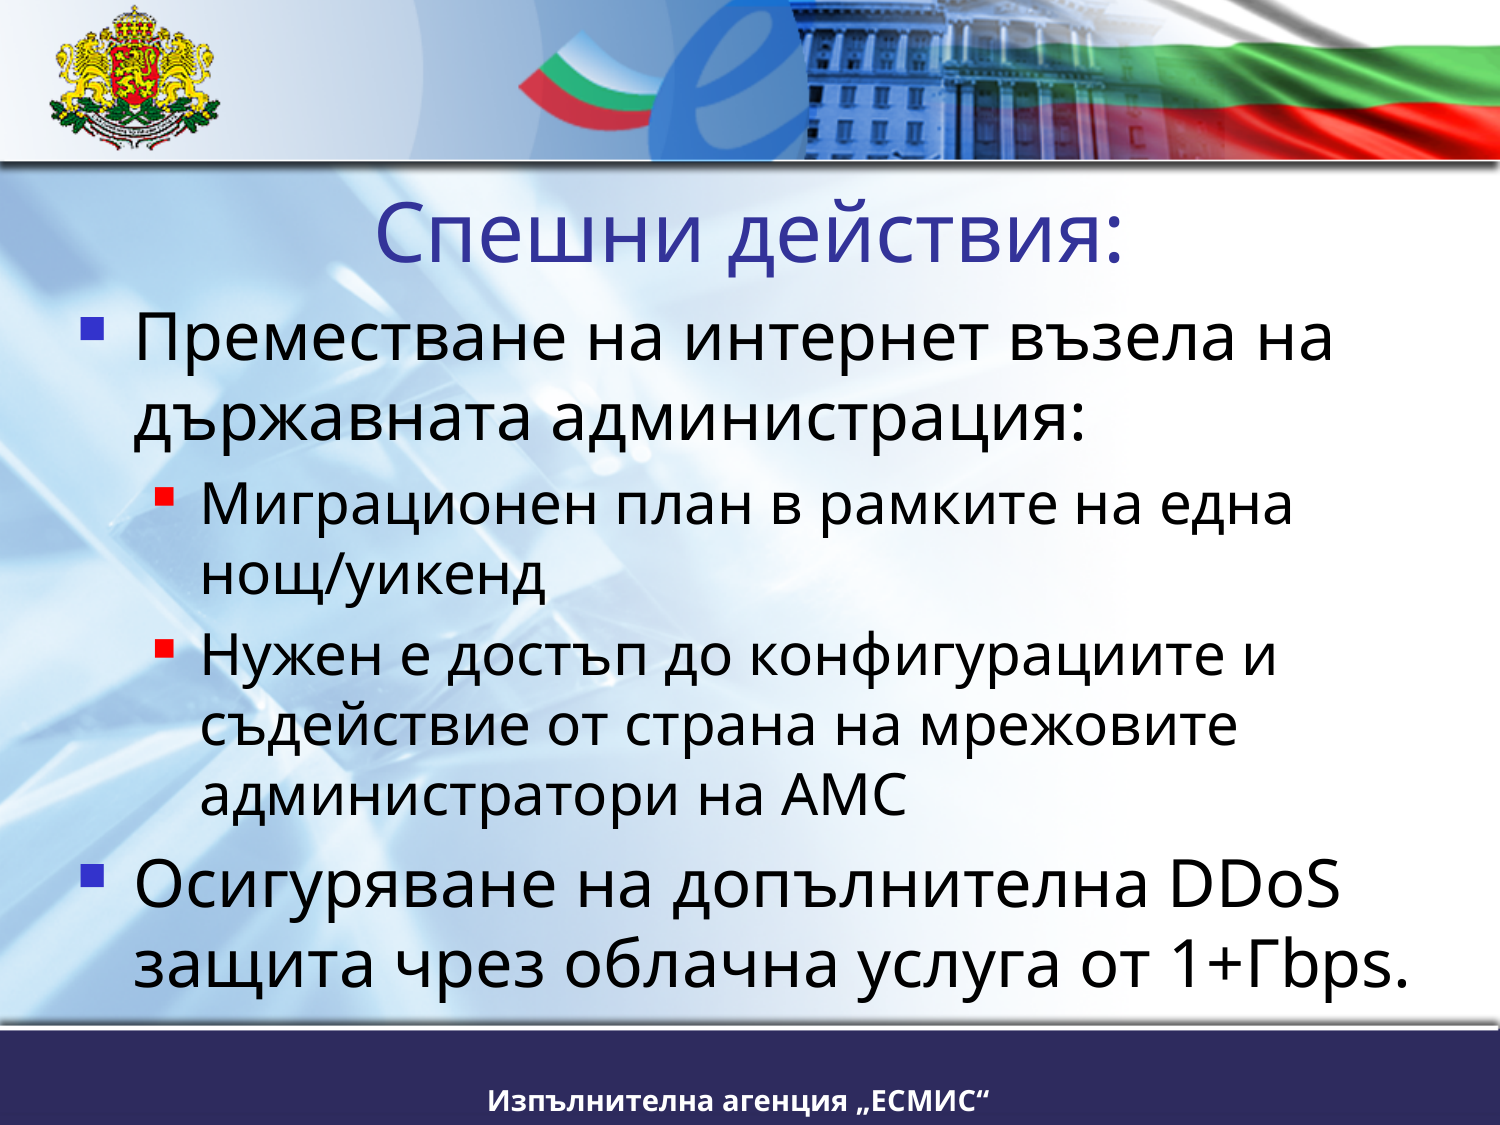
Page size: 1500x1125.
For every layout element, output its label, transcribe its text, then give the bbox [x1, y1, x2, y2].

picture [0, 0, 1500, 1125]
title Спешни действия: [110, 172, 1389, 286]
footer Изпълнителна агенция „ЕСМИС“ [182, 1049, 1294, 1125]
list Преместване на интернет възела на държавната администрация: Миграционен план в рамките на една нощ/уикенд Нужен е достъп до конфигурациите и съдействие от страна на мрежовите администратори на АМС Осигуряване на допълнителна DDoS защита чрез облачна услуга от 1+Гbps. [62, 286, 1479, 962]
